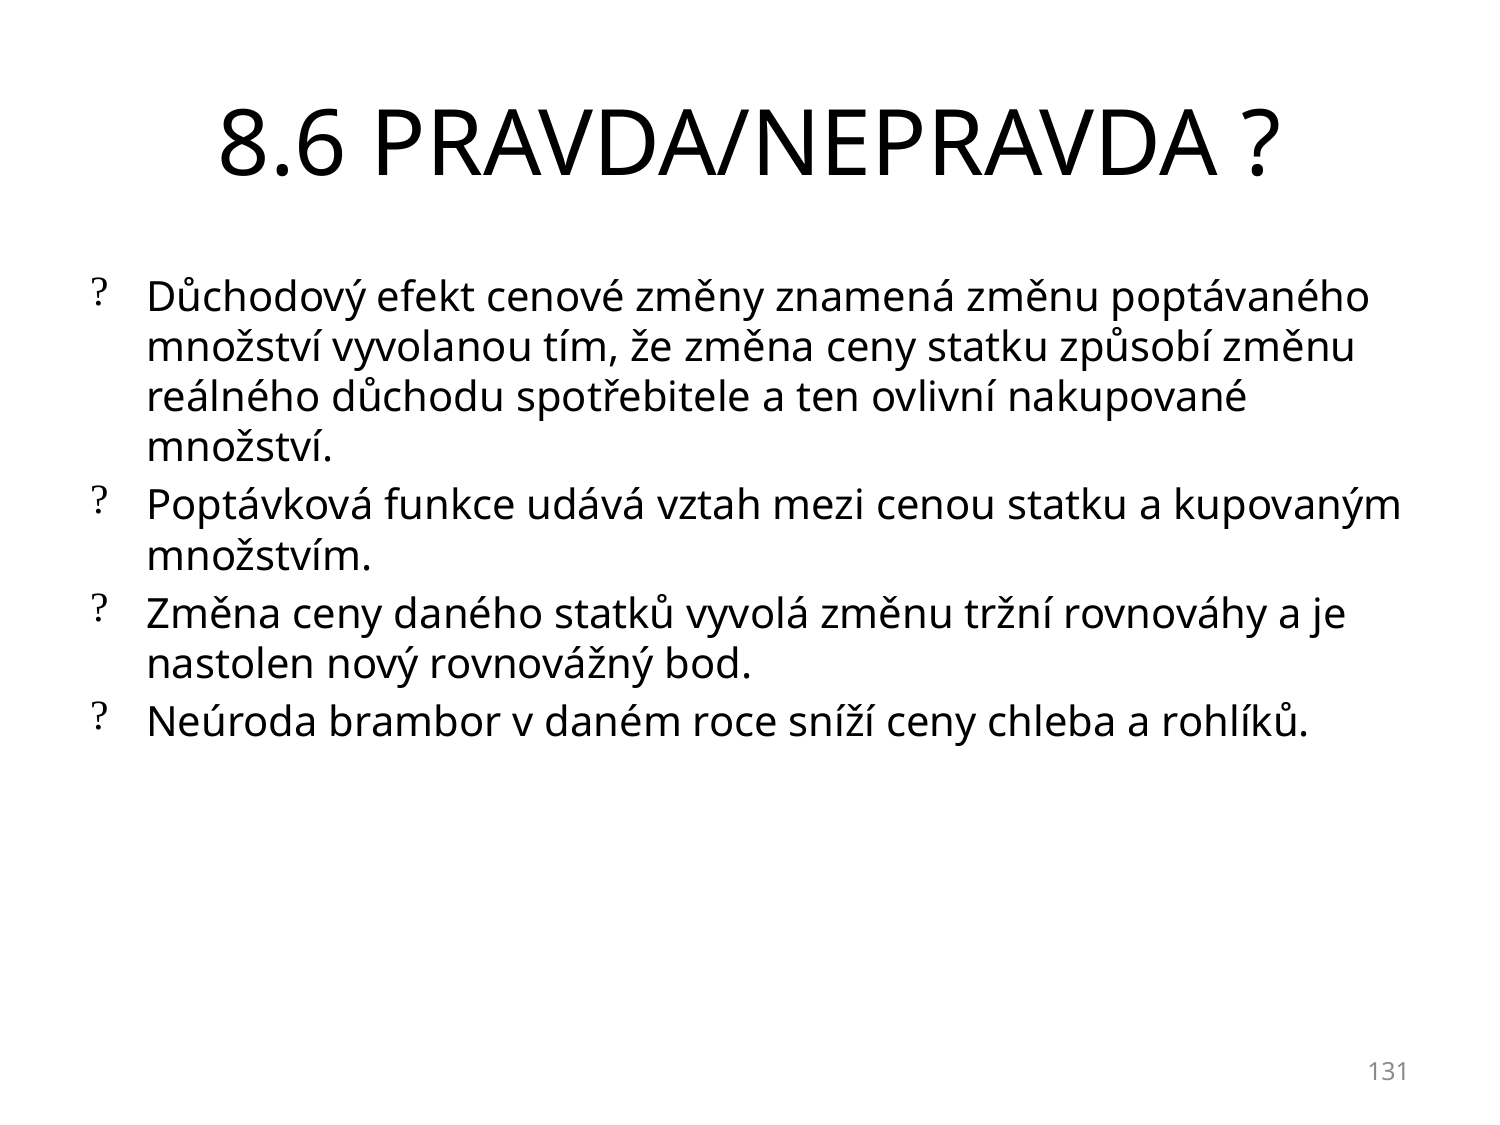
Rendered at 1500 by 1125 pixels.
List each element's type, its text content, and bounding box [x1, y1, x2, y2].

title 8.6 PRAVDA/NEPRAVDA ? [75, 45, 1425, 233]
slide_number 131 [1074, 1042, 1425, 1103]
list Důchodový efekt cenové změny znamená změnu poptávaného množství vyvolanou tím, že změna ceny statku způsobí změnu reálného důchodu spotřebitele a ten ovlivní nakupované množství. Poptávková funkce udává vztah mezi cenou statku a kupovaným množstvím. Změna ceny daného statků vyvolá změnu tržní rovnováhy a je nastolen nový rovnovážný bod. Neúroda brambor v daném roce sníží ceny chleba a rohlíků. [75, 262, 1425, 1005]
